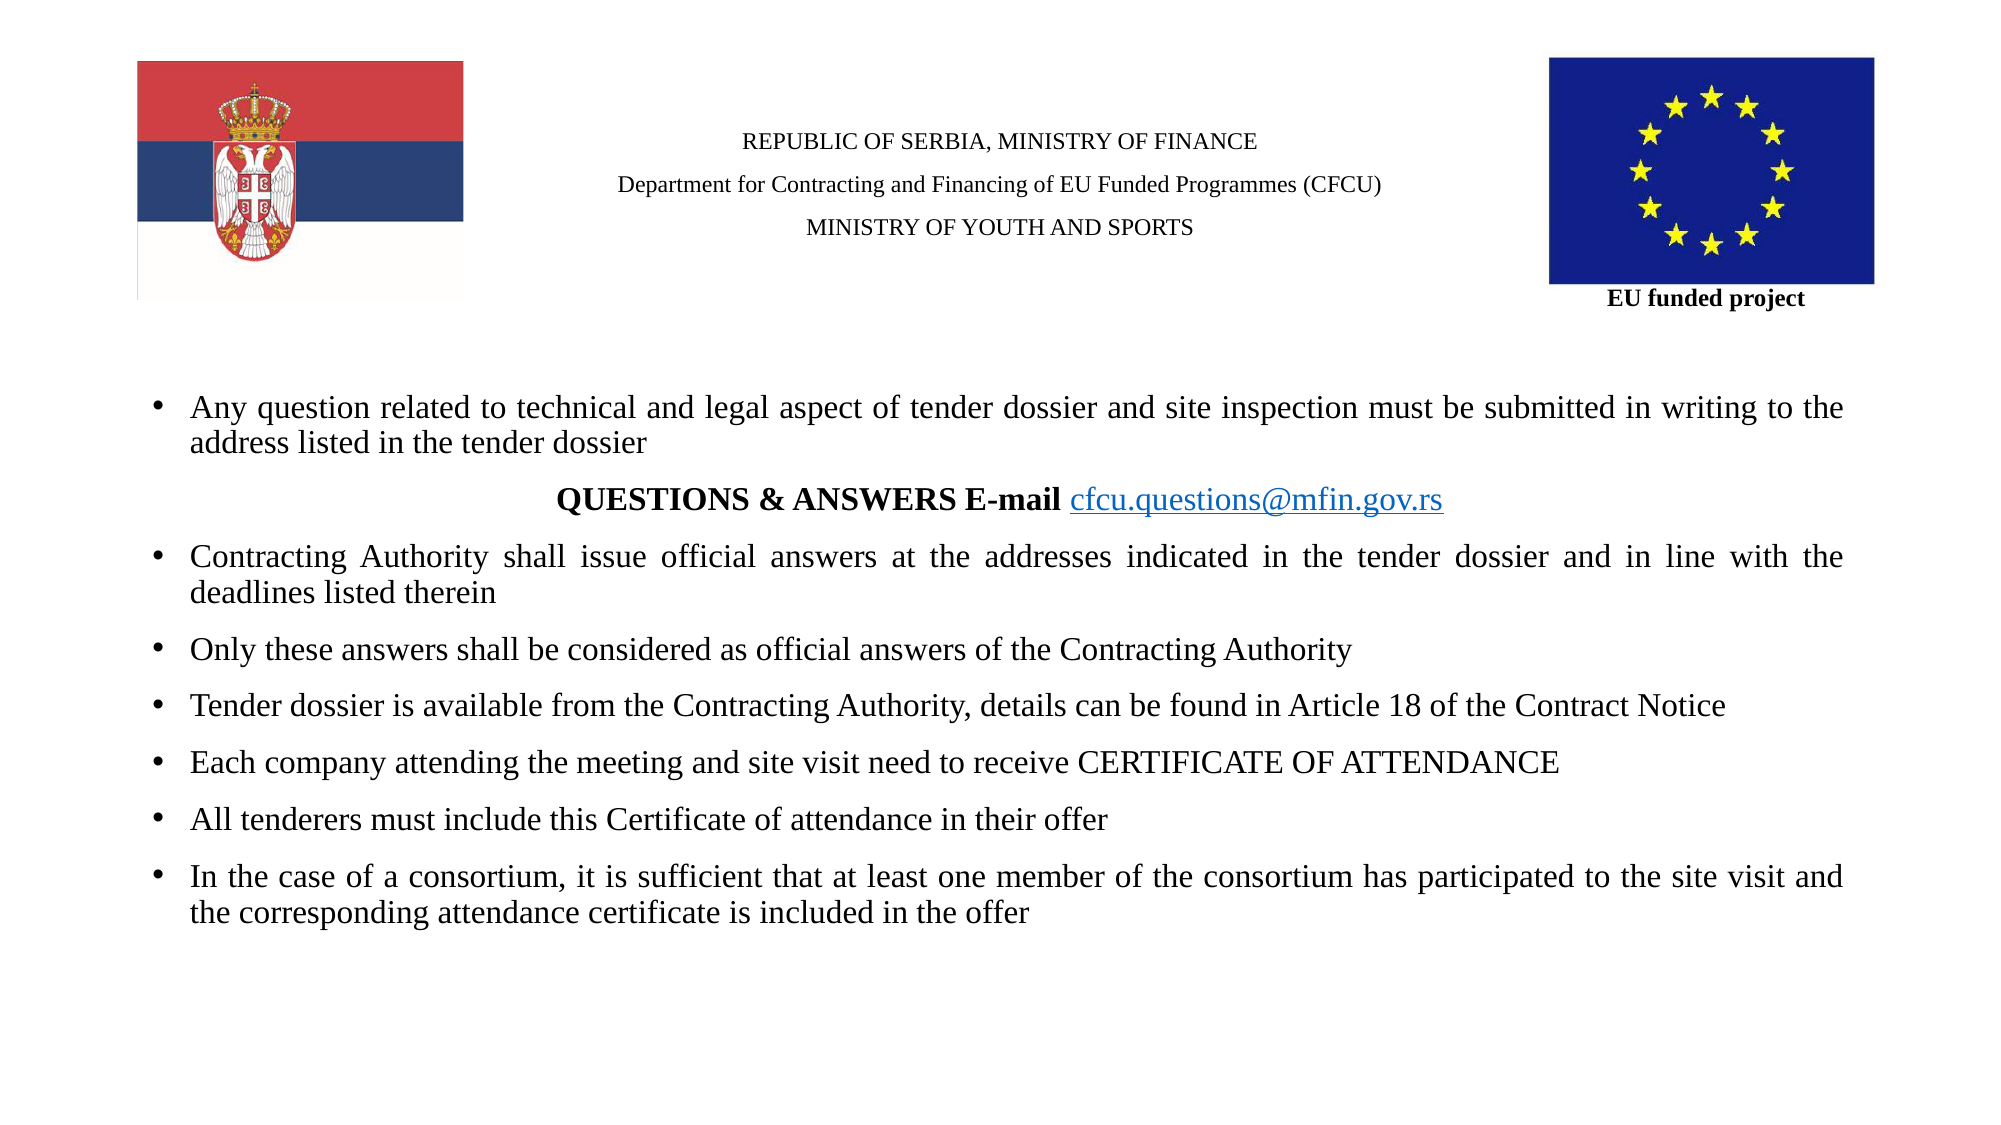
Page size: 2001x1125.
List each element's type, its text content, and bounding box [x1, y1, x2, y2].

picture [1542, 51, 1879, 289]
list EU funded project Any question related to technical and legal aspect of tender dossier and site inspection must be submitted in writing to the address listed in the tender dossier QUESTIONS & ANSWERS E-mail cfcu.questions@mfin.gov.rs Contracting Authority shall issue official answers at the addresses indicated in the tender dossier and in line with the deadlines listed therein Only these answers shall be considered as official answers of the Contracting Authority Tender dossier is available from the Contracting Authority, details can be found in Article 18 of the Contract Notice Each company attending the meeting and site visit need to receive CERTIFICATE OF ATTENDANCE All tenderers must include this Certificate of attendance in their offer In the case of a consortium, it is sufficient that at least one member of the consortium has participated to the site visit and the corresponding attendance certificate is included in the offer [137, 277, 1863, 1014]
picture [137, 61, 464, 300]
title REPUBLIC OF SERBIA, MINISTRY OF FINANCE Department for Contracting and Financing of EU Funded Programmes (CFCU) MINISTRY OF YOUTH AND SPORTS [137, 59, 1542, 277]
